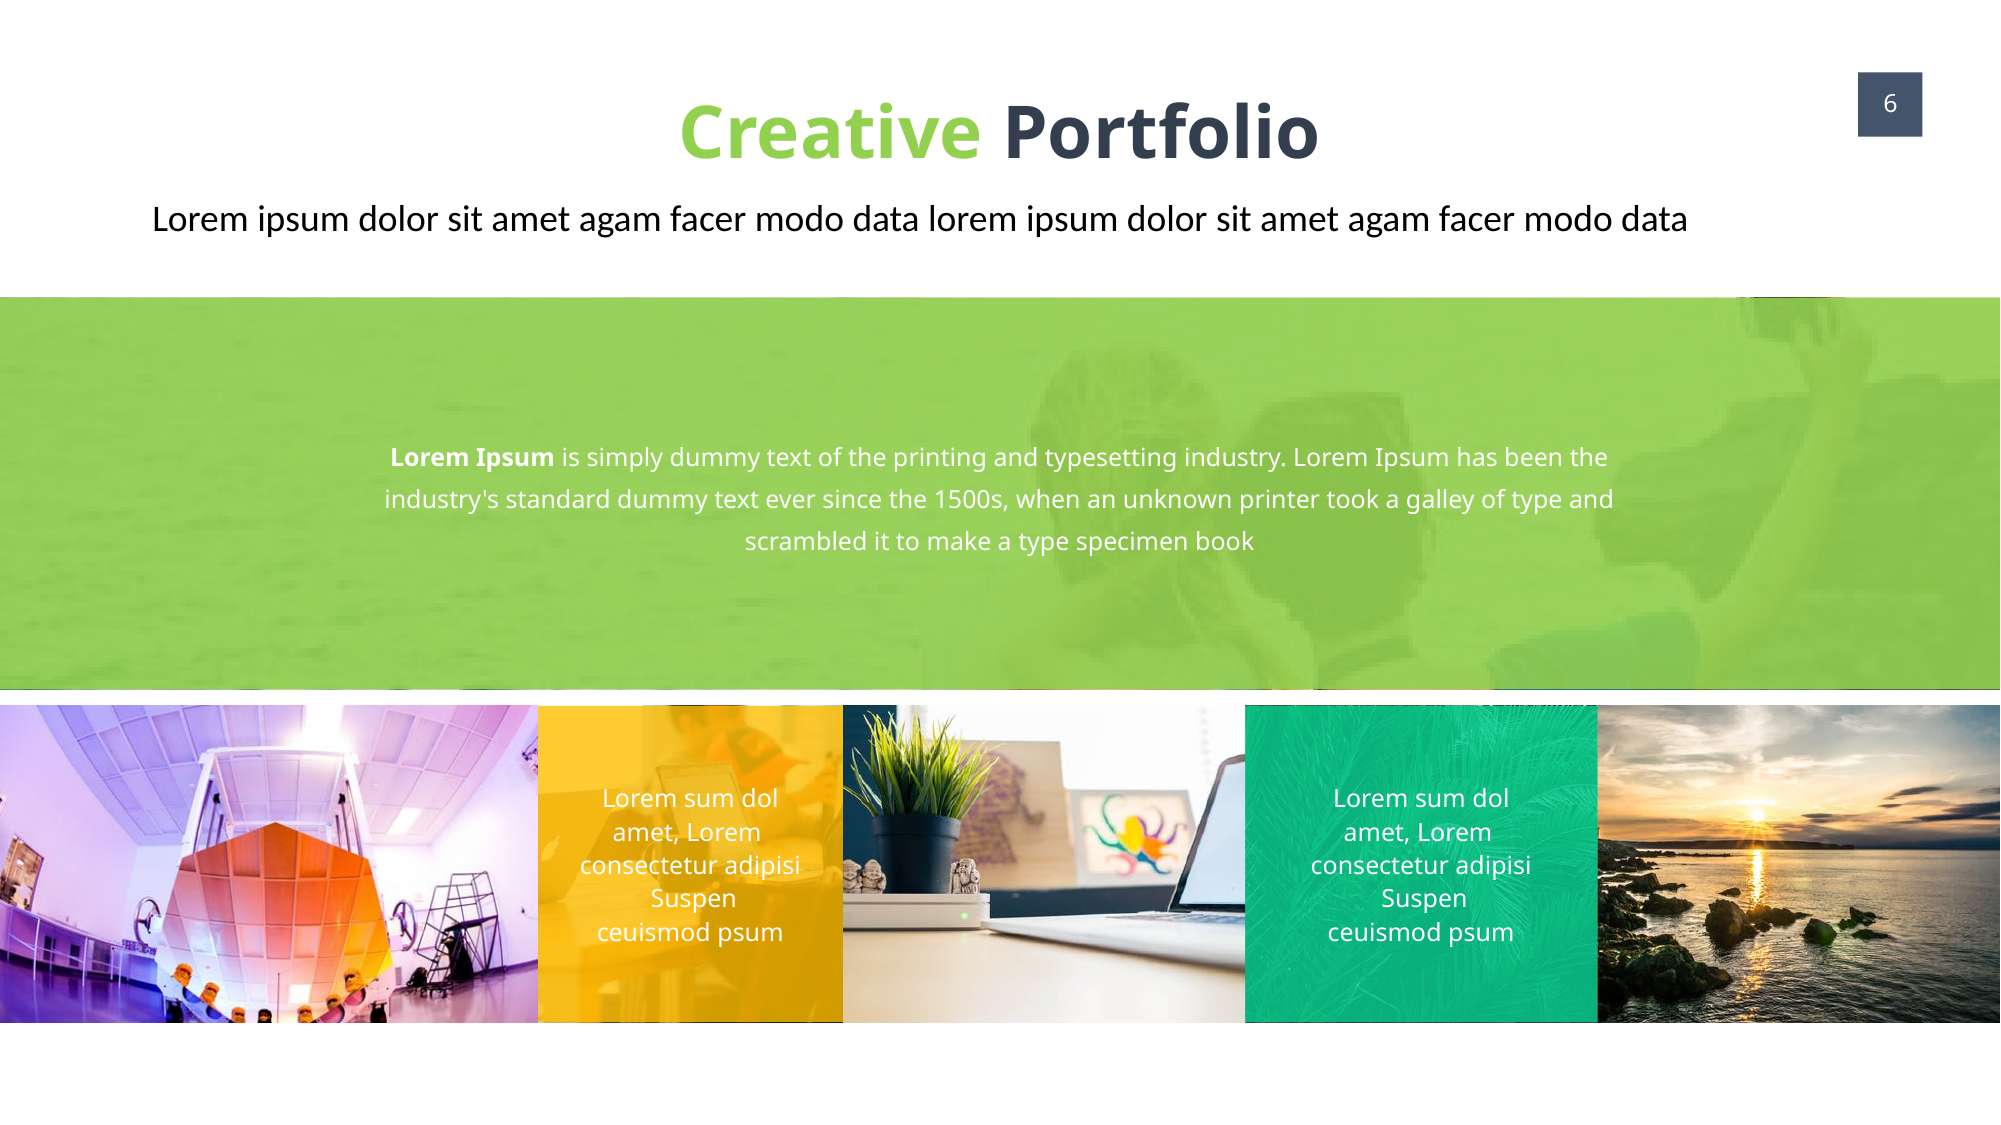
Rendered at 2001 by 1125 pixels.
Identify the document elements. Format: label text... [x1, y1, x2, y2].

picture [0, 297, 2000, 690]
slide_number 6 [1863, 78, 1927, 130]
subtitle Lorem ipsum dolor sit amet agam facer modo data lorem ipsum dolor sit amet agam facer modo data [137, 186, 1863, 227]
title Creative Portfolio [137, 78, 1863, 186]
picture [0, 705, 2000, 1023]
